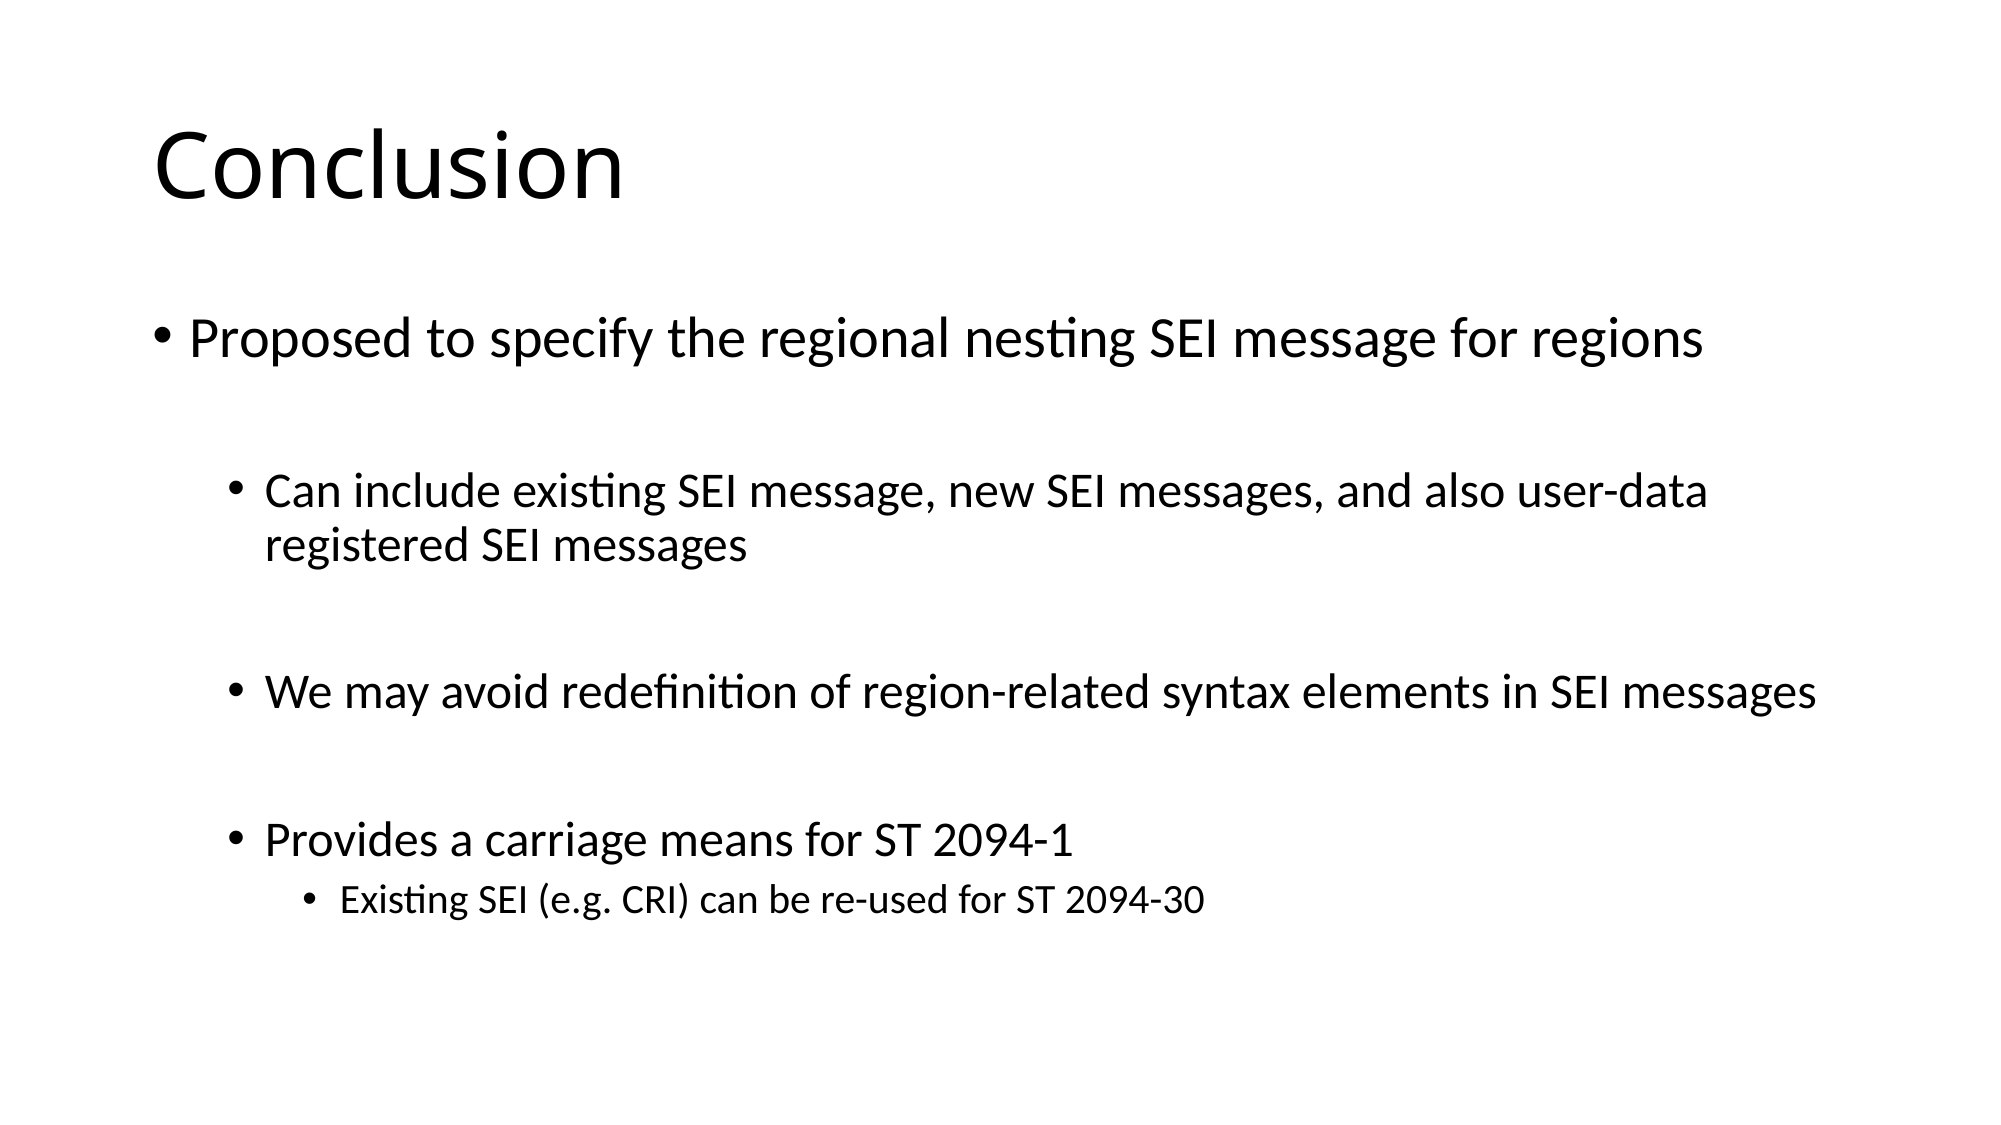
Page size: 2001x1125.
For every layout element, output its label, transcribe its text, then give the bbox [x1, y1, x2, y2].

list Proposed to specify the regional nesting SEI message for regions Can include existing SEI message, new SEI messages, and also user-data registered SEI messages We may avoid redefinition of region-related syntax elements in SEI messages Provides a carriage means for ST 2094-1 Existing SEI (e.g. CRI) can be re-used for ST 2094-30 [137, 299, 1863, 1014]
title Conclusion [137, 59, 1863, 278]
